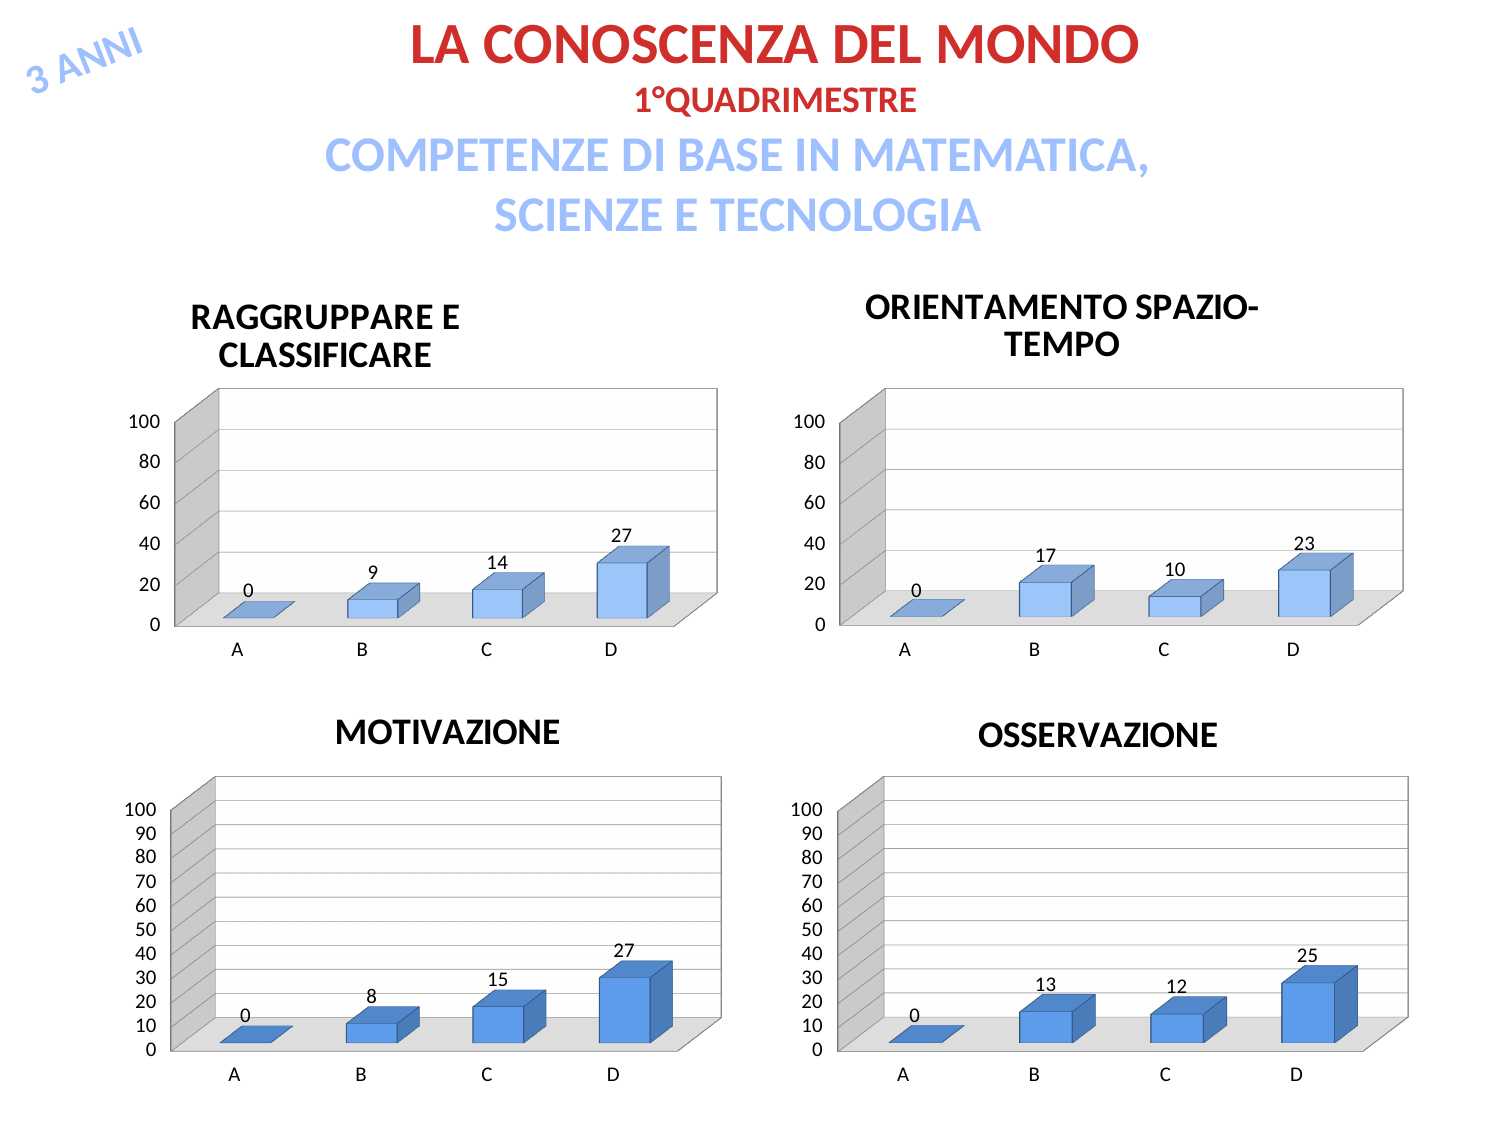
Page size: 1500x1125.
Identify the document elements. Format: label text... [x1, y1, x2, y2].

chart [106, 692, 739, 1095]
text_box Competenze di base in matematica, scienze e tecnologia [277, 113, 1199, 249]
text_box LA CONOSCENZA DEL MONDO 1°QUADRIMESTRE [395, 0, 1156, 113]
chart [775, 266, 1422, 670]
text_box 3 ANNI [0, 0, 166, 117]
chart [775, 692, 1424, 1095]
chart [106, 266, 739, 670]
